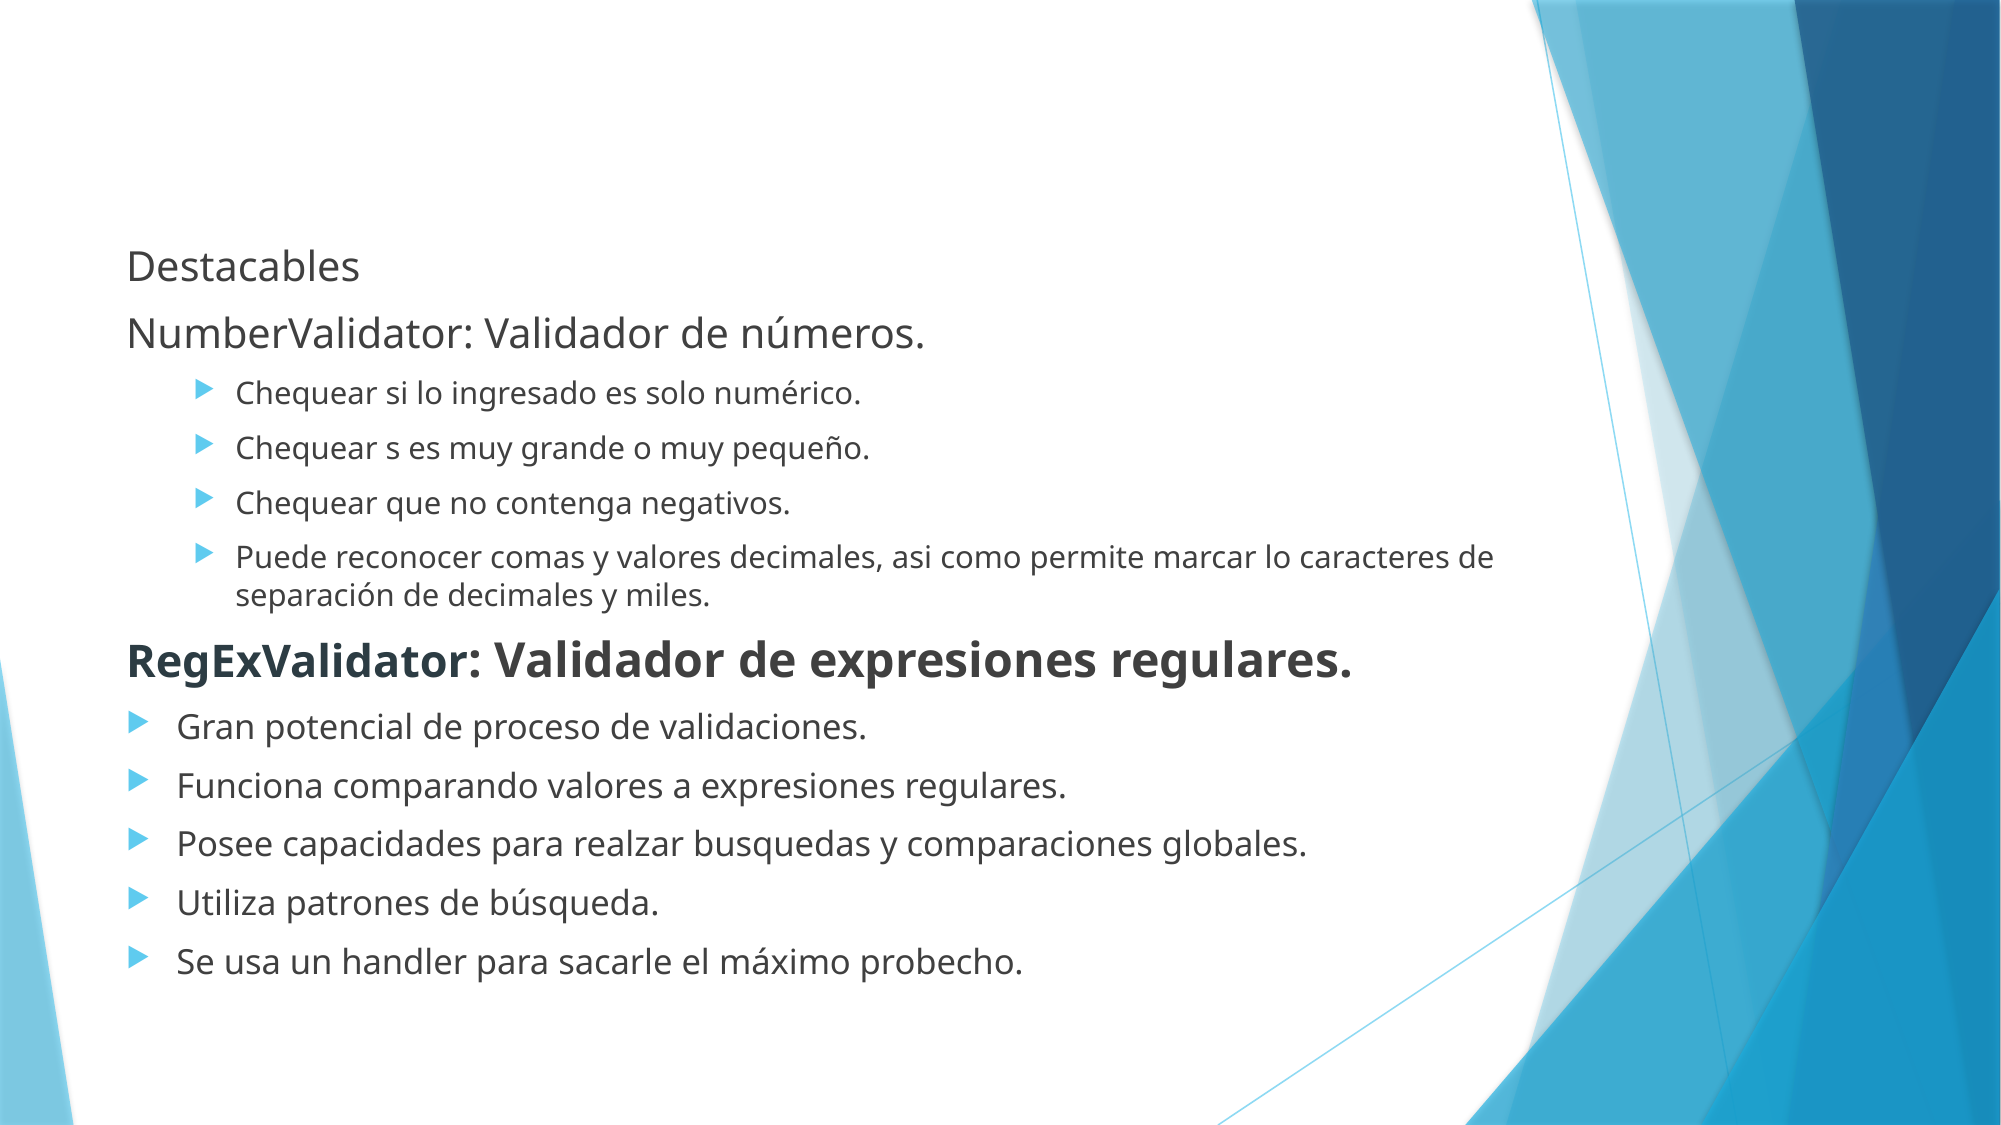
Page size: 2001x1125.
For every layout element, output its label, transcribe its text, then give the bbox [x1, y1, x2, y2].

list Destacables NumberValidator: Validador de números. Chequear si lo ingresado es solo numérico. Chequear s es muy grande o muy pequeño. Chequear que no contenga negativos. Puede reconocer comas y valores decimales, asi como permite marcar lo caracteres de separación de decimales y miles. RegExValidator: Validador de expresiones regulares. Gran potencial de proceso de validaciones. Funciona comparando valores a expresiones regulares. Posee capacidades para realzar busquedas y comparaciones globales. Utiliza patrones de búsqueda. Se usa un handler para sacarle el máximo probecho. [111, 232, 1522, 991]
